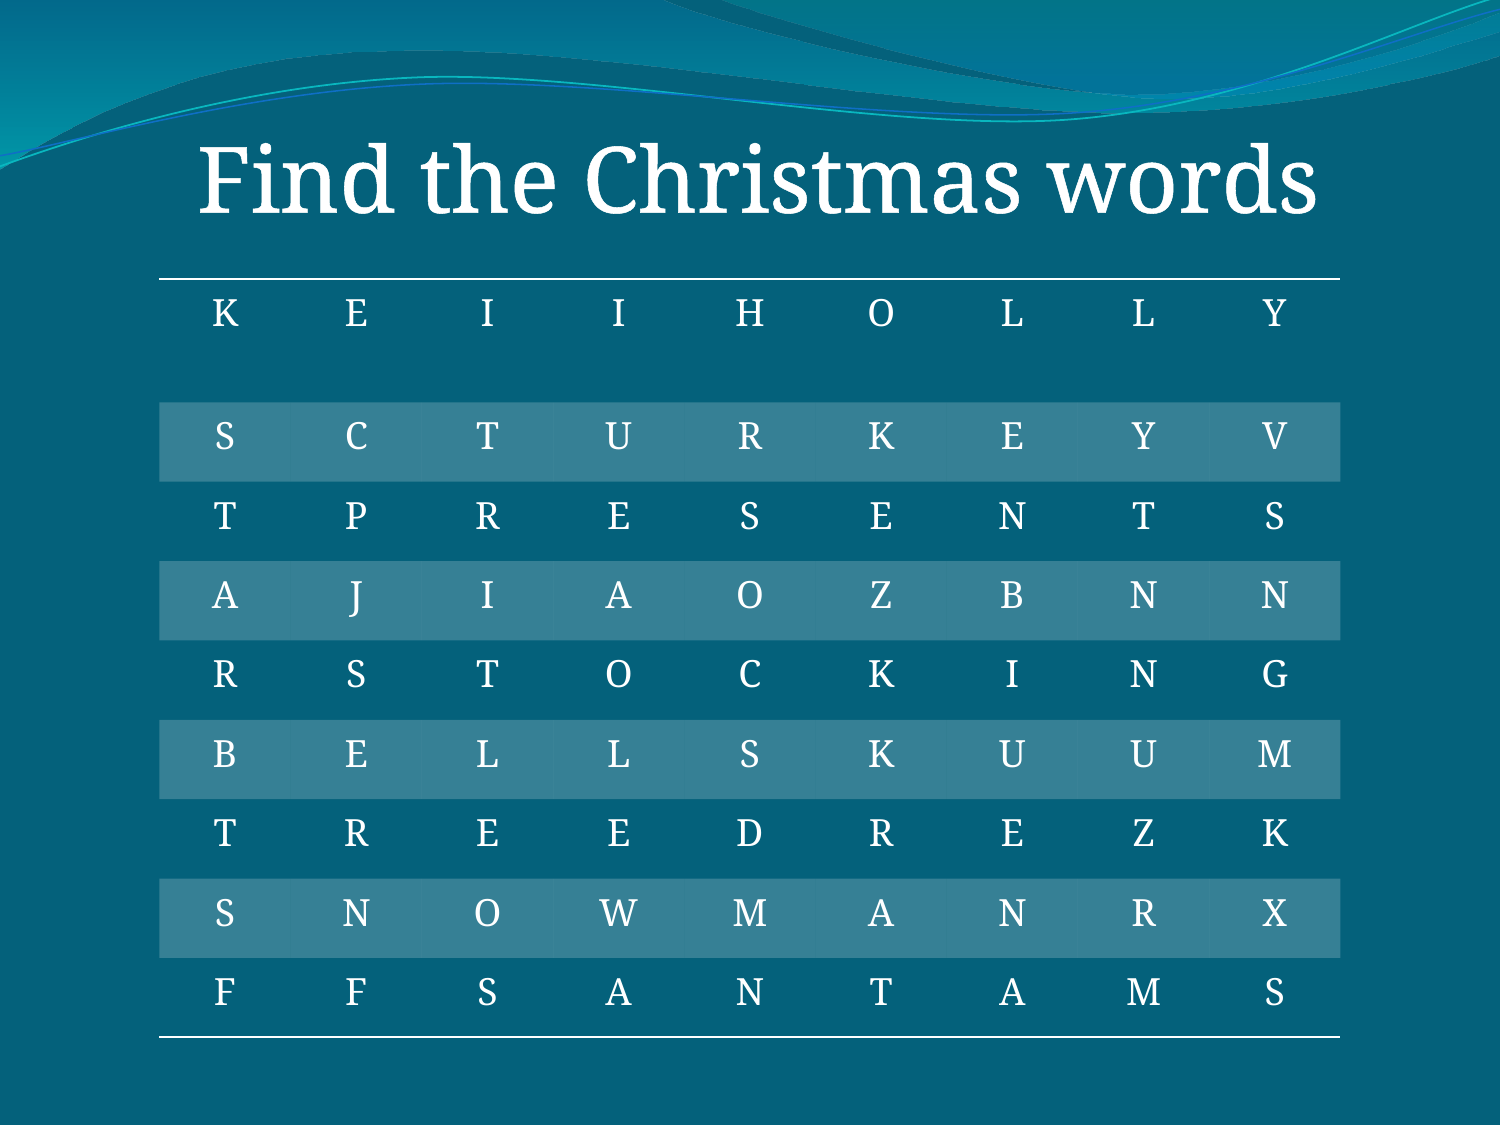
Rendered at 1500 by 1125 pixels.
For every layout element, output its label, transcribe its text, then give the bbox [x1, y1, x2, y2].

table_header Y [1209, 280, 1340, 402]
table_cell V [1209, 402, 1340, 482]
table_cell E [553, 482, 684, 561]
table_cell S [159, 879, 291, 958]
table_cell S [1209, 958, 1340, 1036]
table_cell N [1209, 561, 1340, 640]
table_cell R [1078, 879, 1209, 958]
table_cell G [1209, 640, 1340, 720]
table_cell L [422, 720, 553, 799]
table_cell J [291, 561, 422, 640]
text_box Find the Christmas words [181, 113, 1336, 239]
table_header L [947, 280, 1078, 402]
table_cell R [291, 799, 422, 879]
table_header I [553, 280, 684, 402]
table_cell A [553, 958, 684, 1036]
table_cell N [947, 879, 1078, 958]
table_header I [422, 280, 553, 402]
table_cell A [553, 561, 684, 640]
table_cell O [422, 879, 553, 958]
table_cell K [1209, 799, 1340, 879]
table_cell L [553, 720, 684, 799]
table_cell K [815, 720, 947, 799]
table_cell W [553, 879, 684, 958]
table_cell Z [1078, 799, 1209, 879]
table_cell K [815, 402, 947, 482]
table_cell C [291, 402, 422, 482]
table_header K [159, 280, 291, 402]
table_cell I [947, 640, 1078, 720]
table_header E [291, 280, 422, 402]
table_cell U [1078, 720, 1209, 799]
table_cell T [159, 482, 291, 561]
table_header L [1078, 280, 1209, 402]
table_cell A [815, 879, 947, 958]
table_header O [815, 280, 947, 402]
table_cell I [422, 561, 553, 640]
table_cell F [159, 958, 291, 1036]
table_cell B [947, 561, 1078, 640]
table_cell R [684, 402, 815, 482]
table_header H [684, 280, 815, 402]
table_cell R [422, 482, 553, 561]
table_cell B [159, 720, 291, 799]
table_cell A [159, 561, 291, 640]
table_cell P [291, 482, 422, 561]
table_cell D [684, 799, 815, 879]
table_cell S [291, 640, 422, 720]
table_cell T [159, 799, 291, 879]
table_cell E [291, 720, 422, 799]
table_cell O [553, 640, 684, 720]
table_cell S [1209, 482, 1340, 561]
table_cell X [1209, 879, 1340, 958]
table_cell E [815, 482, 947, 561]
table_cell S [159, 402, 291, 482]
table_cell U [947, 720, 1078, 799]
table_cell C [684, 640, 815, 720]
table_cell T [422, 640, 553, 720]
table_cell M [1078, 958, 1209, 1036]
table_cell S [684, 720, 815, 799]
table_cell N [1078, 561, 1209, 640]
table_cell T [422, 402, 553, 482]
table_cell R [815, 799, 947, 879]
table_cell N [947, 482, 1078, 561]
table_cell Y [1078, 402, 1209, 482]
table_cell E [553, 799, 684, 879]
table_cell T [815, 958, 947, 1036]
table_cell N [684, 958, 815, 1036]
table_cell U [553, 402, 684, 482]
table_cell S [684, 482, 815, 561]
table_cell A [947, 958, 1078, 1036]
table_cell K [815, 640, 947, 720]
table_cell Z [815, 561, 947, 640]
table_cell R [159, 640, 291, 720]
table_cell F [291, 958, 422, 1036]
table_cell E [947, 799, 1078, 879]
table_cell N [1078, 640, 1209, 720]
table_cell S [422, 958, 553, 1036]
table_cell N [291, 879, 422, 958]
table_cell O [684, 561, 815, 640]
table_cell M [684, 879, 815, 958]
table_cell E [947, 402, 1078, 482]
table_cell T [1078, 482, 1209, 561]
table_cell M [1209, 720, 1340, 799]
table_cell E [422, 799, 553, 879]
